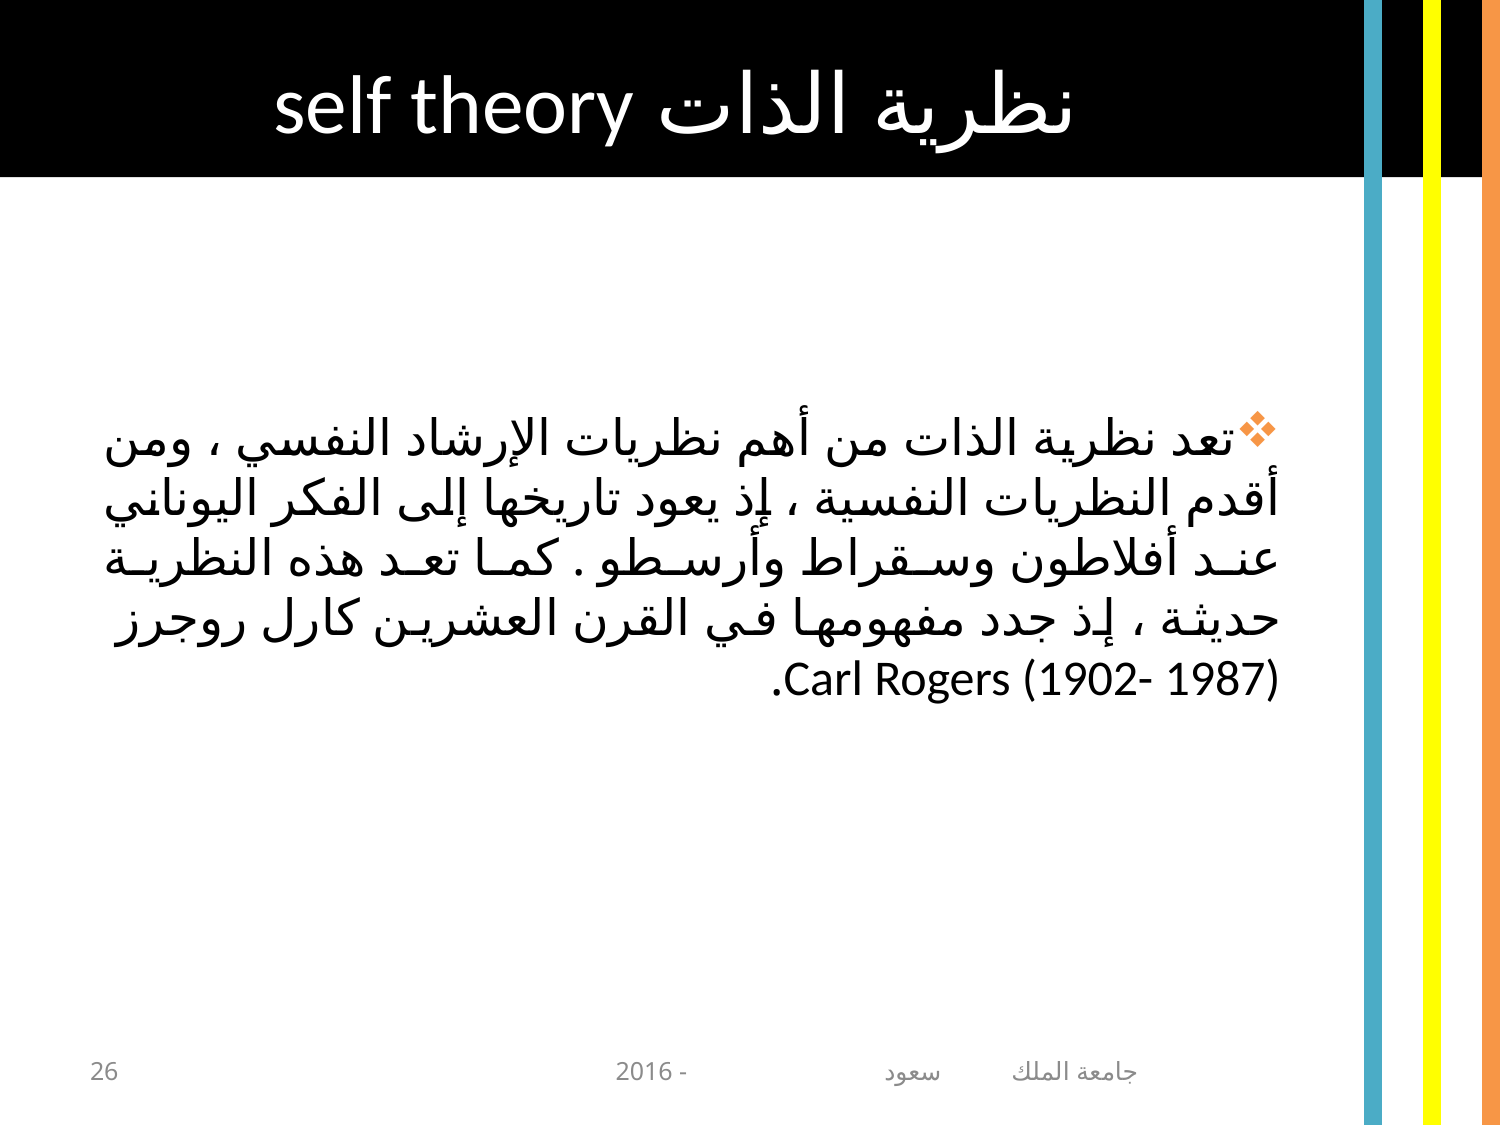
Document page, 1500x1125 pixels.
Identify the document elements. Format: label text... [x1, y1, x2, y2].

text_box [1443, 0, 1480, 179]
text_box [0, 0, 1362, 179]
text_box [1480, 0, 1500, 1125]
text_box [1421, 0, 1443, 1125]
text_box تعد نظرية الذات من أهم نظريات الإرشاد النفسي ، ومن أقدم النظريات النفسية ، إذ يعود تاريخها إلى الفكر اليوناني عند أفلاطون وسقراط وأرسطو . كما تعد هذه النظرية حديثة ، إذ جدد مفهومها في القرن العشرين كارل روجرز Carl Rogers (1902- 1987). [88, 338, 1315, 1083]
slide_number 26 [75, 1042, 425, 1103]
text_box [1384, 0, 1421, 179]
text_box [1362, 0, 1384, 1125]
footer جامعة الملك سعود - 2016 [512, 1042, 988, 1103]
text_box نظرية الذات self theory [159, 42, 1093, 158]
